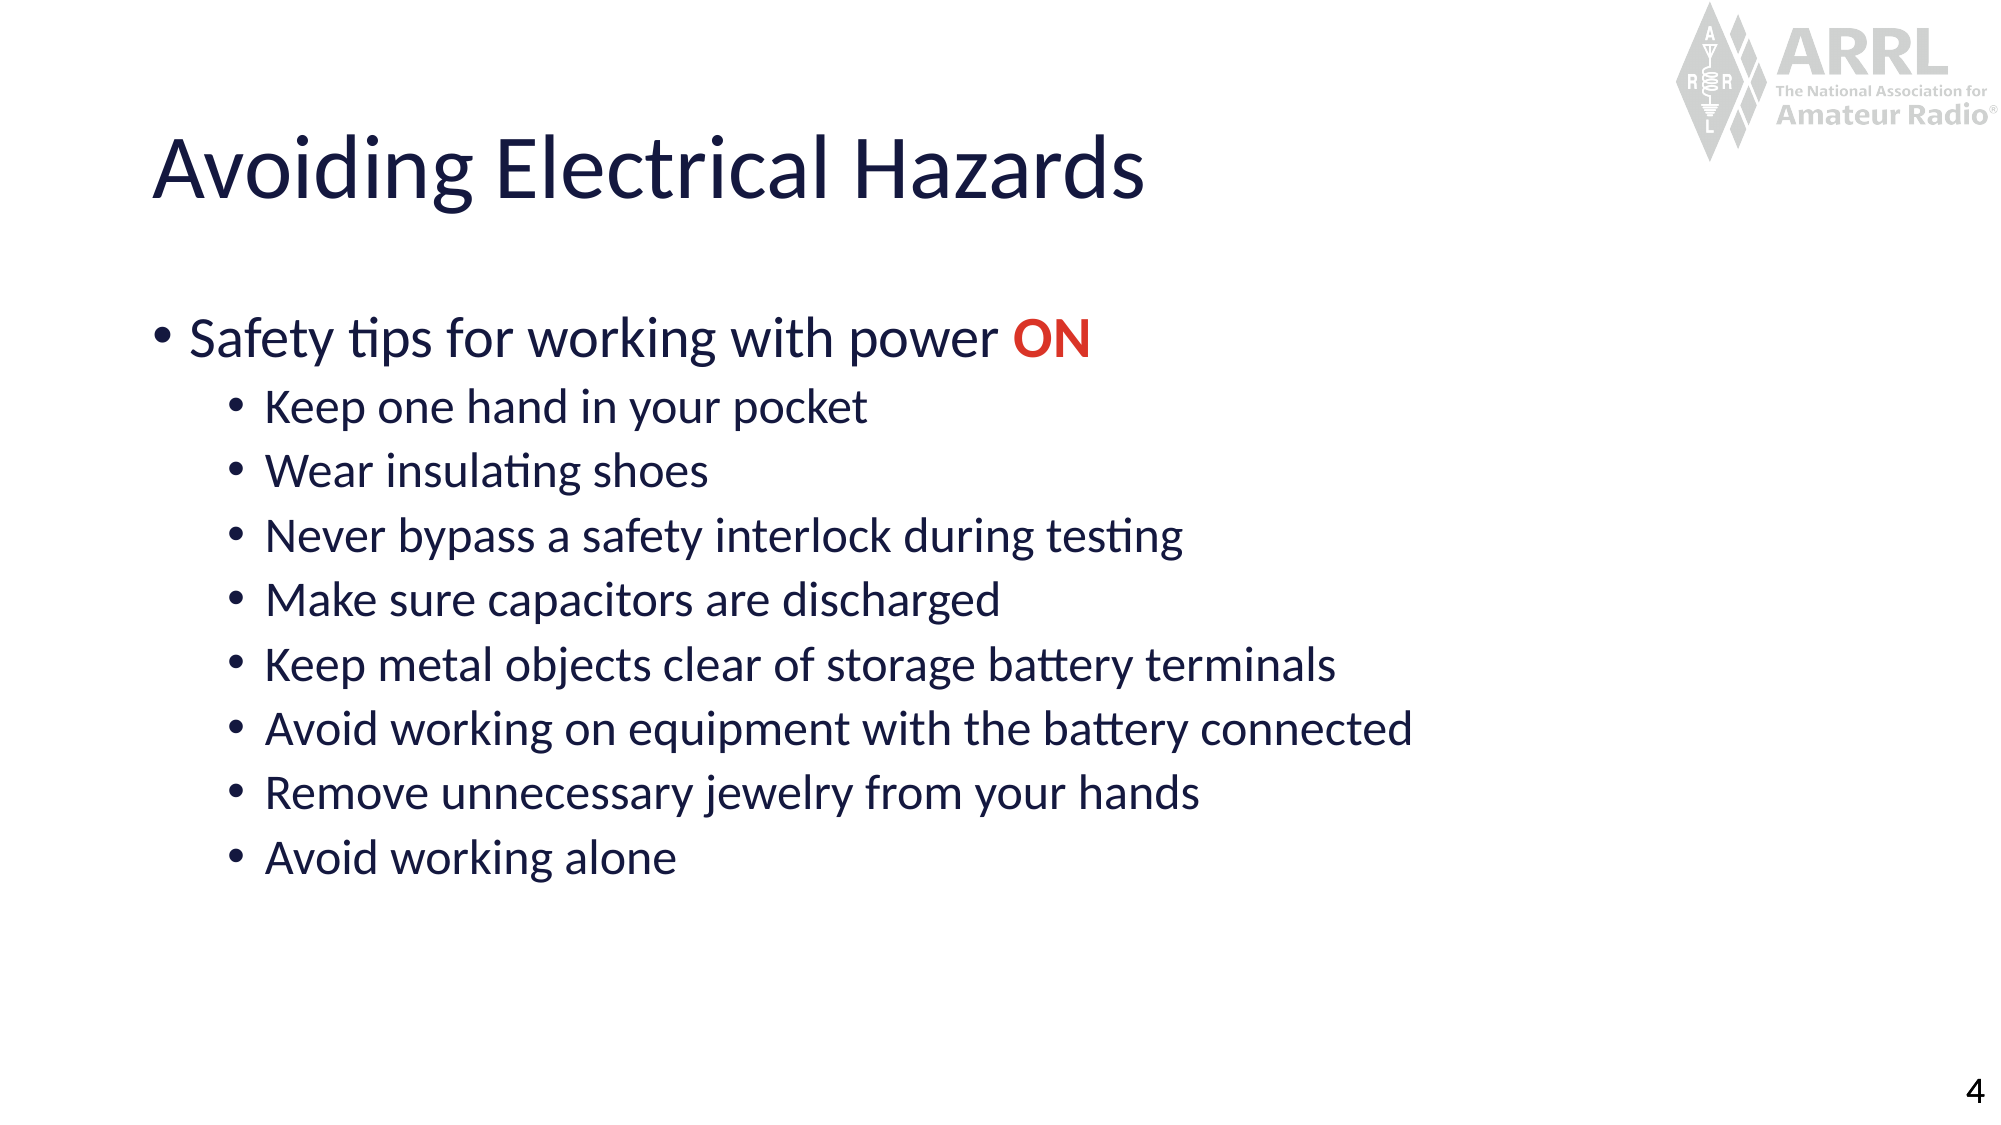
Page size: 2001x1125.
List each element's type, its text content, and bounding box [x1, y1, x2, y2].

list Safety tips for working with power ON Keep one hand in your pocket Wear insulating shoes Never bypass a safety interlock during testing Make sure capacitors are discharged Keep metal objects clear of storage battery terminals Avoid working on equipment with the battery connected Remove unnecessary jewelry from your hands Avoid working alone [137, 299, 1863, 1066]
title Avoiding Electrical Hazards [137, 59, 1863, 278]
picture [1674, 0, 2000, 164]
